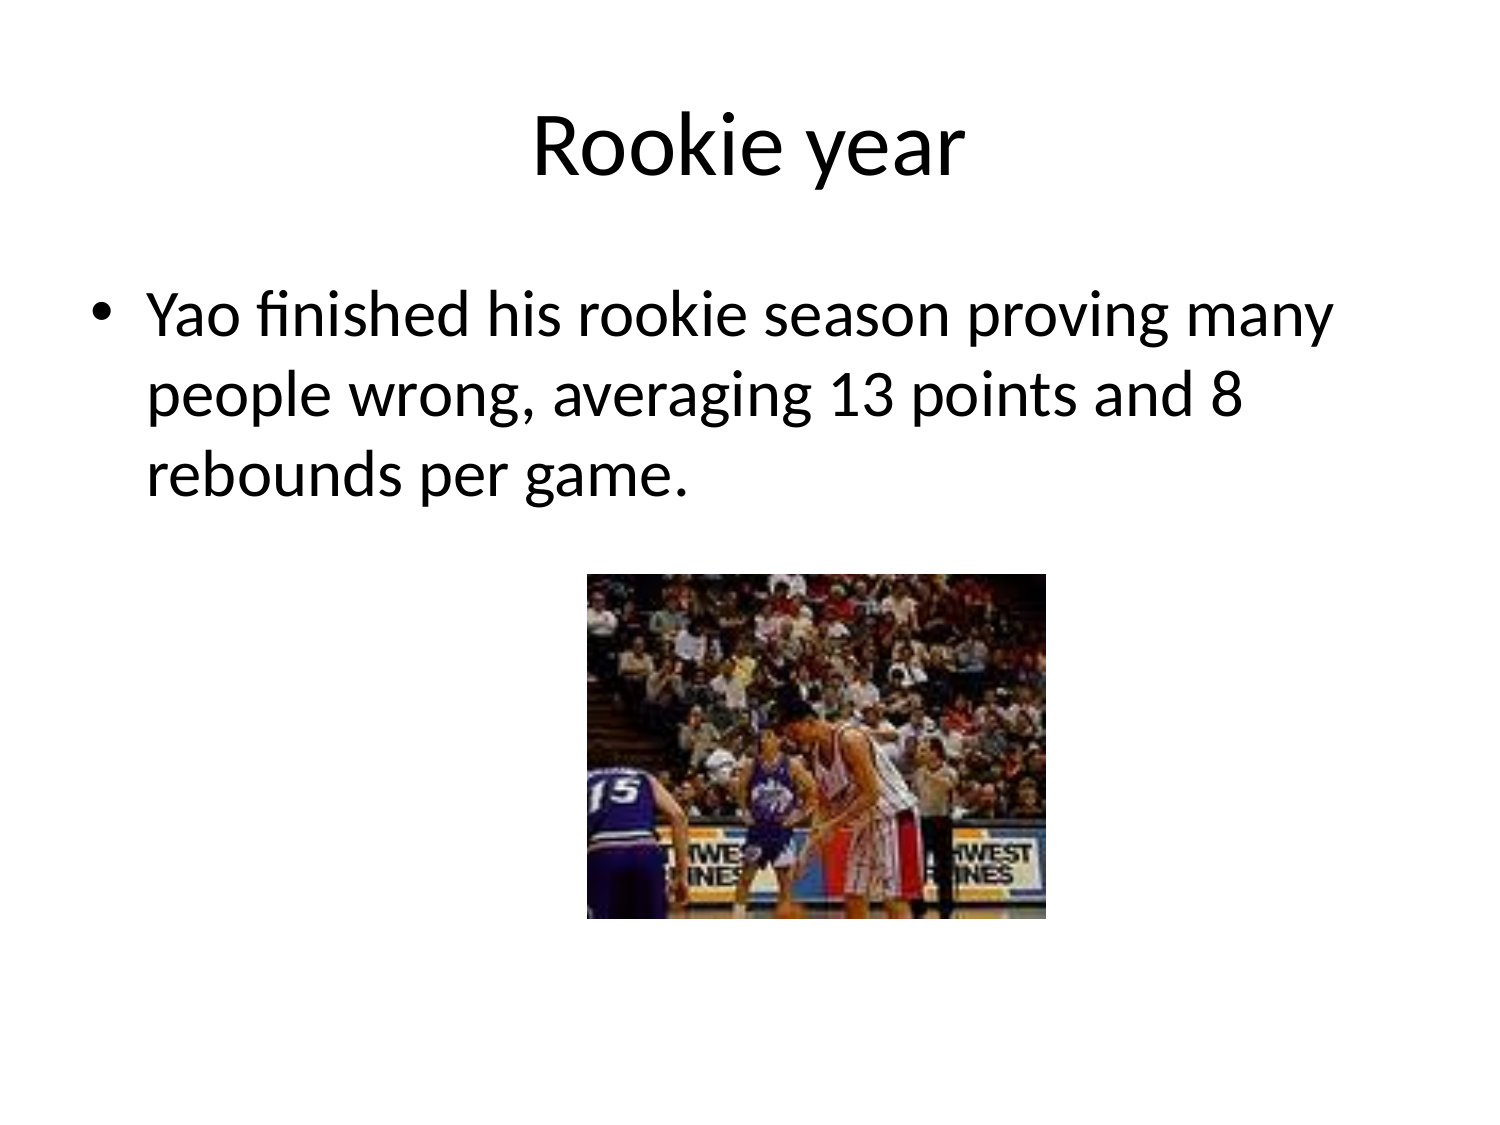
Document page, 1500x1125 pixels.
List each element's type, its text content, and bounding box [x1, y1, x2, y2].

picture [587, 574, 1047, 919]
list Yao finished his rookie season proving many people wrong, averaging 13 points and 8 rebounds per game. [75, 262, 1425, 1005]
title Rookie year [75, 45, 1425, 233]
